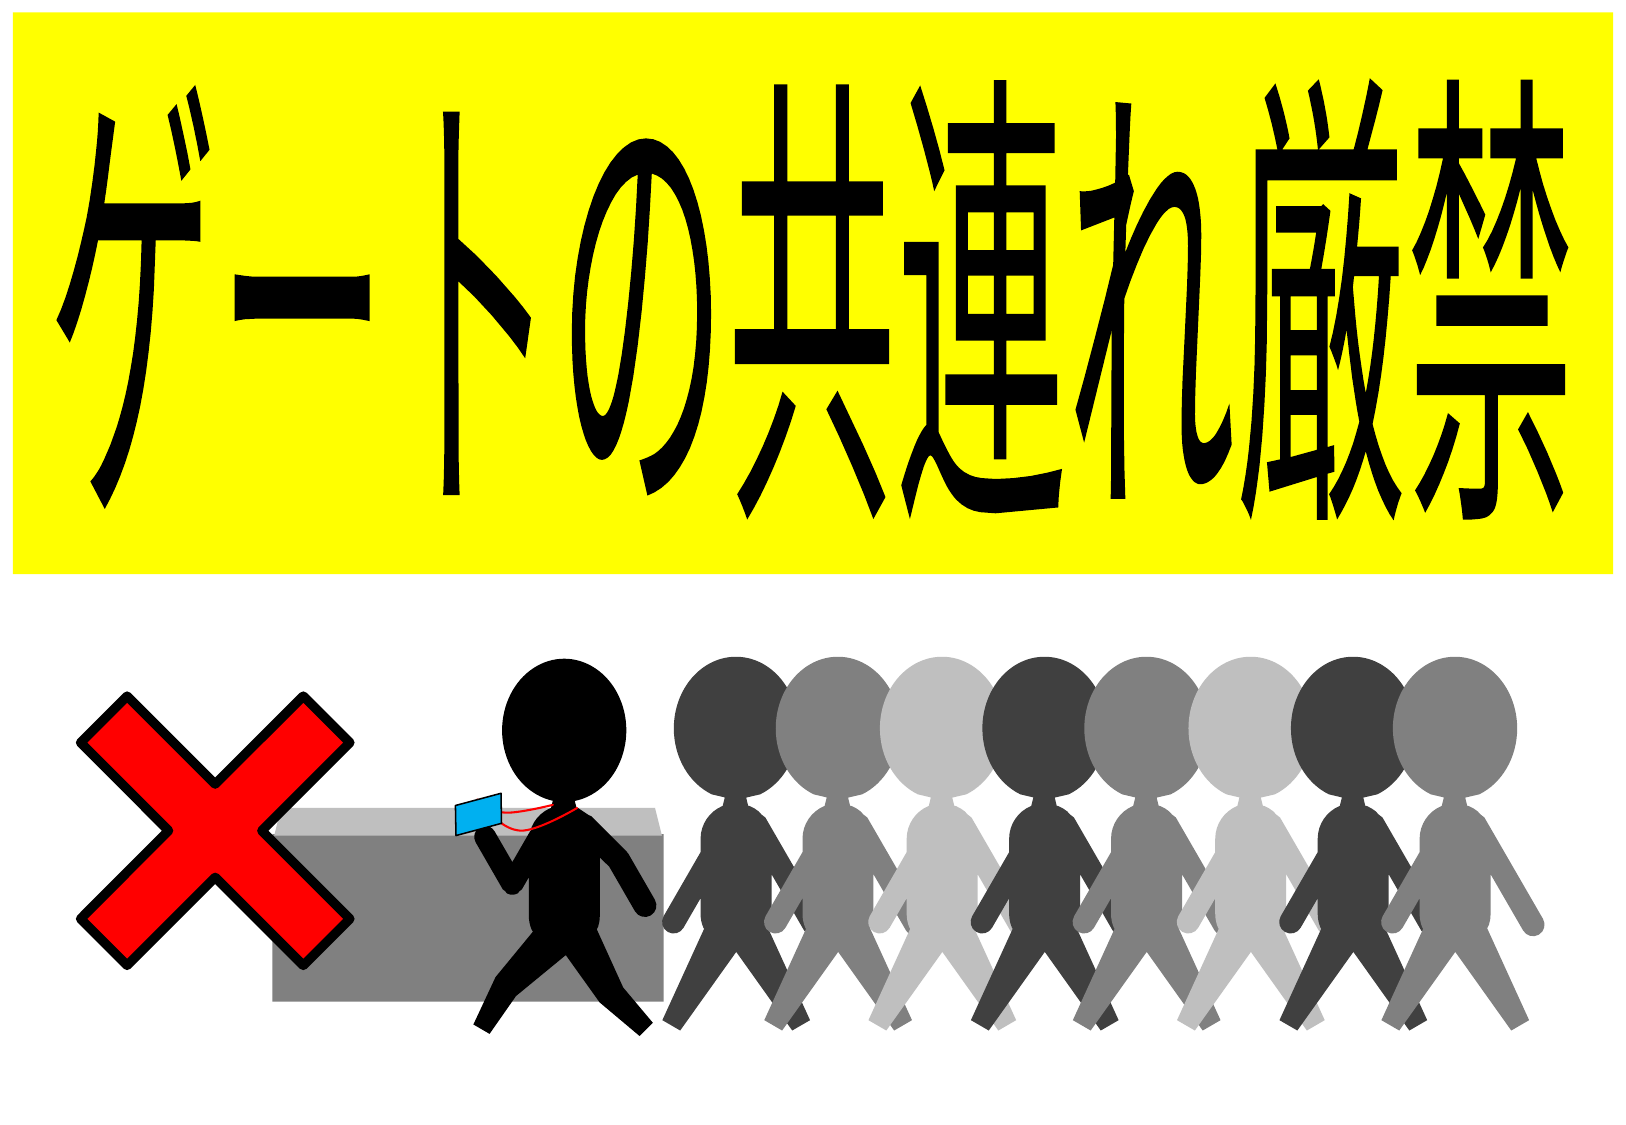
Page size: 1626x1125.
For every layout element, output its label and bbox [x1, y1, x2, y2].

text_box [450, 656, 1545, 1037]
text_box [11, 10, 1615, 576]
text_box [272, 807, 445, 1002]
text_box [78, 693, 352, 968]
